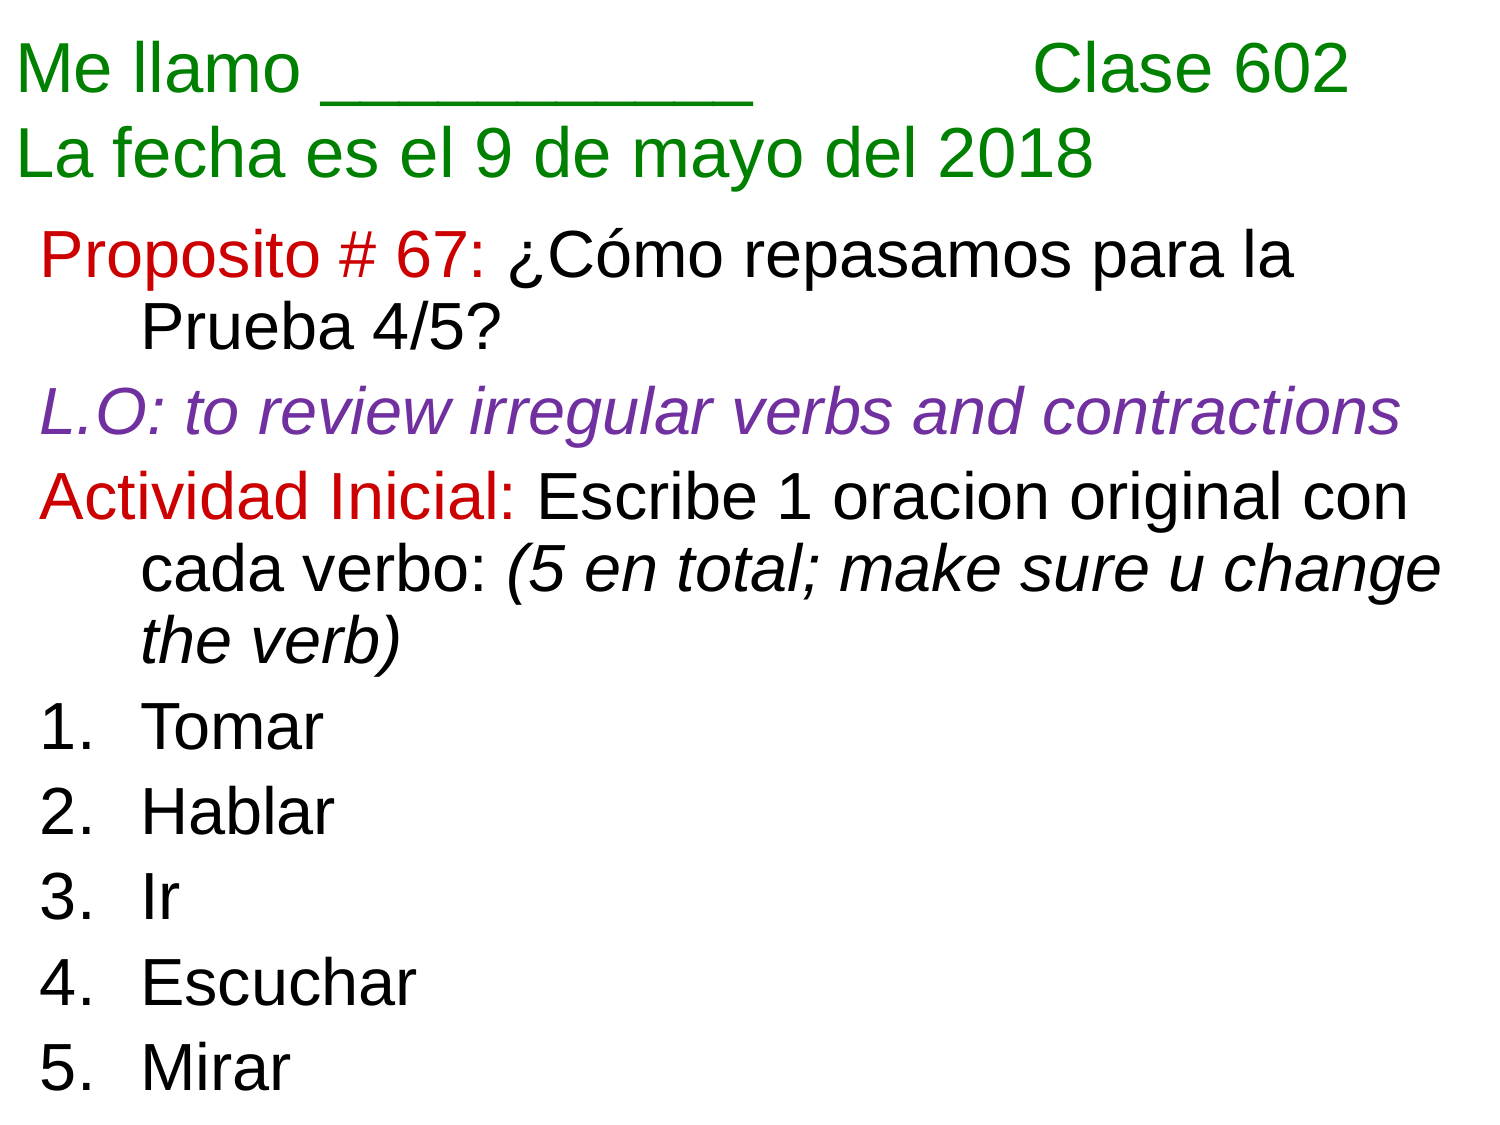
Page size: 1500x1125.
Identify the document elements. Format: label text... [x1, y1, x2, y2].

title Me llamo ___________ Clase 602 La fecha es el 9 de mayo del 2018 [0, 12, 1500, 200]
list Proposito # 67: ¿Cómo repasamos para la Prueba 4/5? L.O: to review irregular verbs and contractions Actividad Inicial: Escribe 1 oracion original con cada verbo: (5 en total; make sure u change the verb) Tomar Hablar Ir Escuchar Mirar [24, 212, 1475, 1075]
